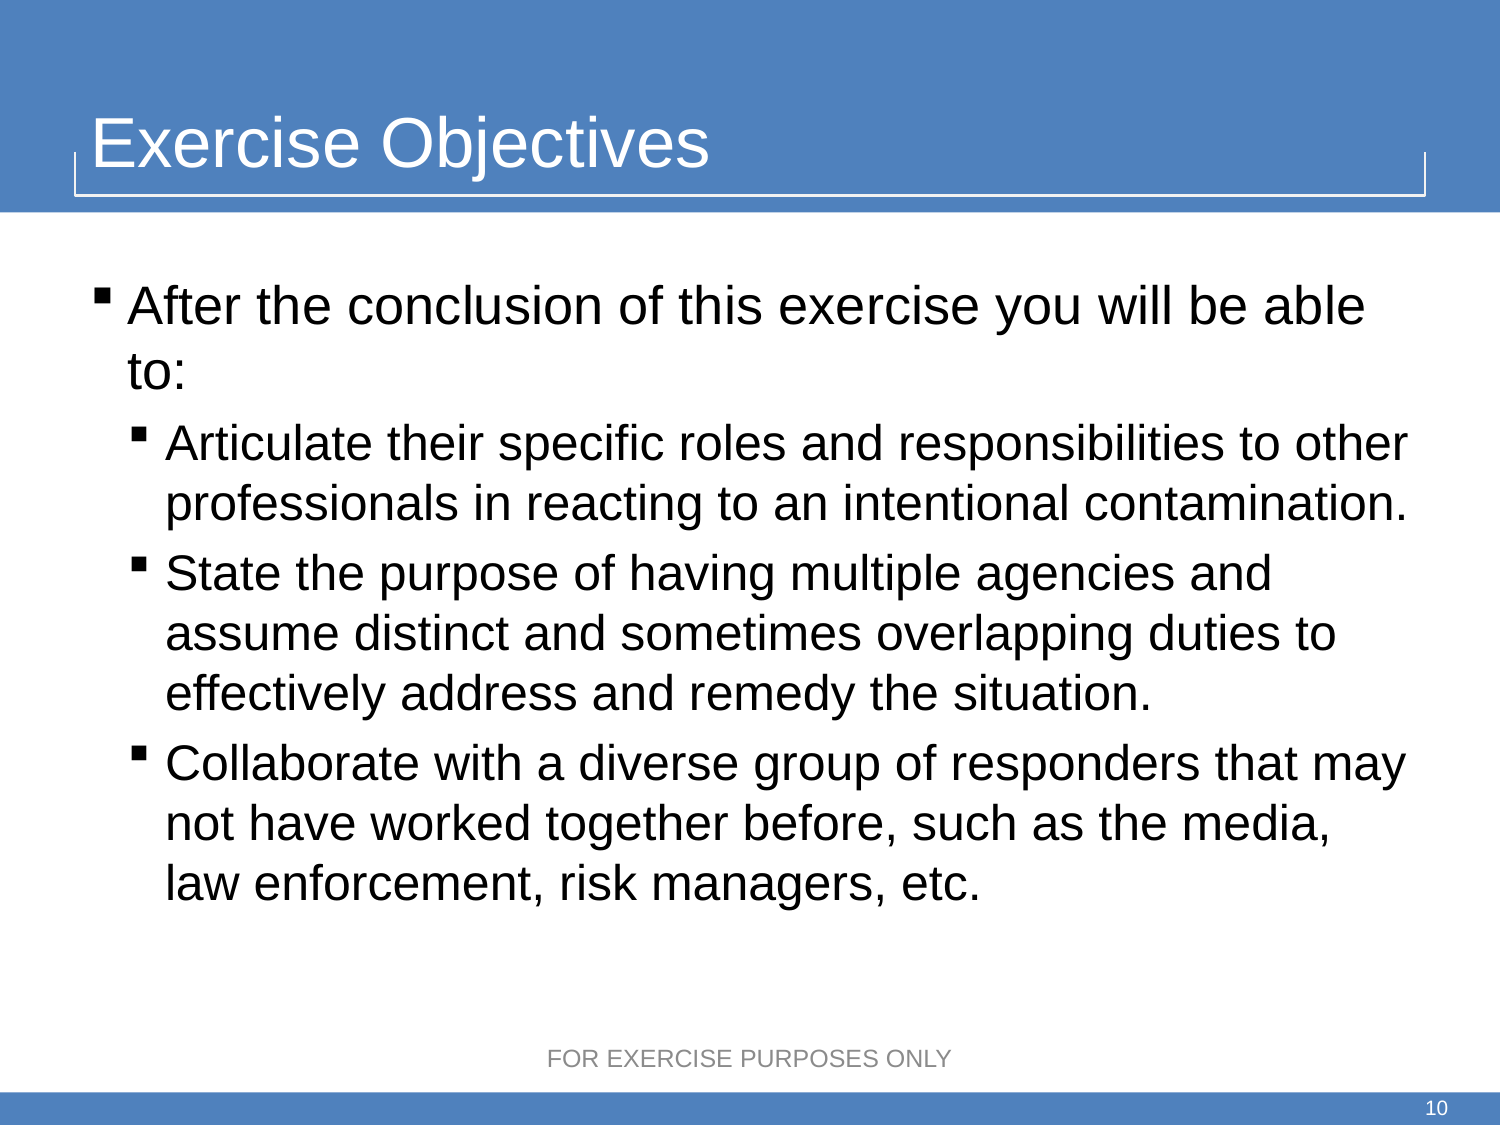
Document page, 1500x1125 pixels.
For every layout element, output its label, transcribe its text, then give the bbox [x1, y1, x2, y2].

list After the conclusion of this exercise you will be able to: Articulate their specific roles and responsibilities to other professionals in reacting to an intentional contamination. State the purpose of having multiple agencies and assume distinct and sometimes overlapping duties to effectively address and remedy the situation. Collaborate with a diverse group of responders that may not have worked together before, such as the media, law enforcement, risk managers, etc. [74, 262, 1426, 1006]
title Exercise Objectives [74, 44, 1426, 233]
footer FOR EXERCISE PURPOSES ONLY [512, 1042, 988, 1103]
